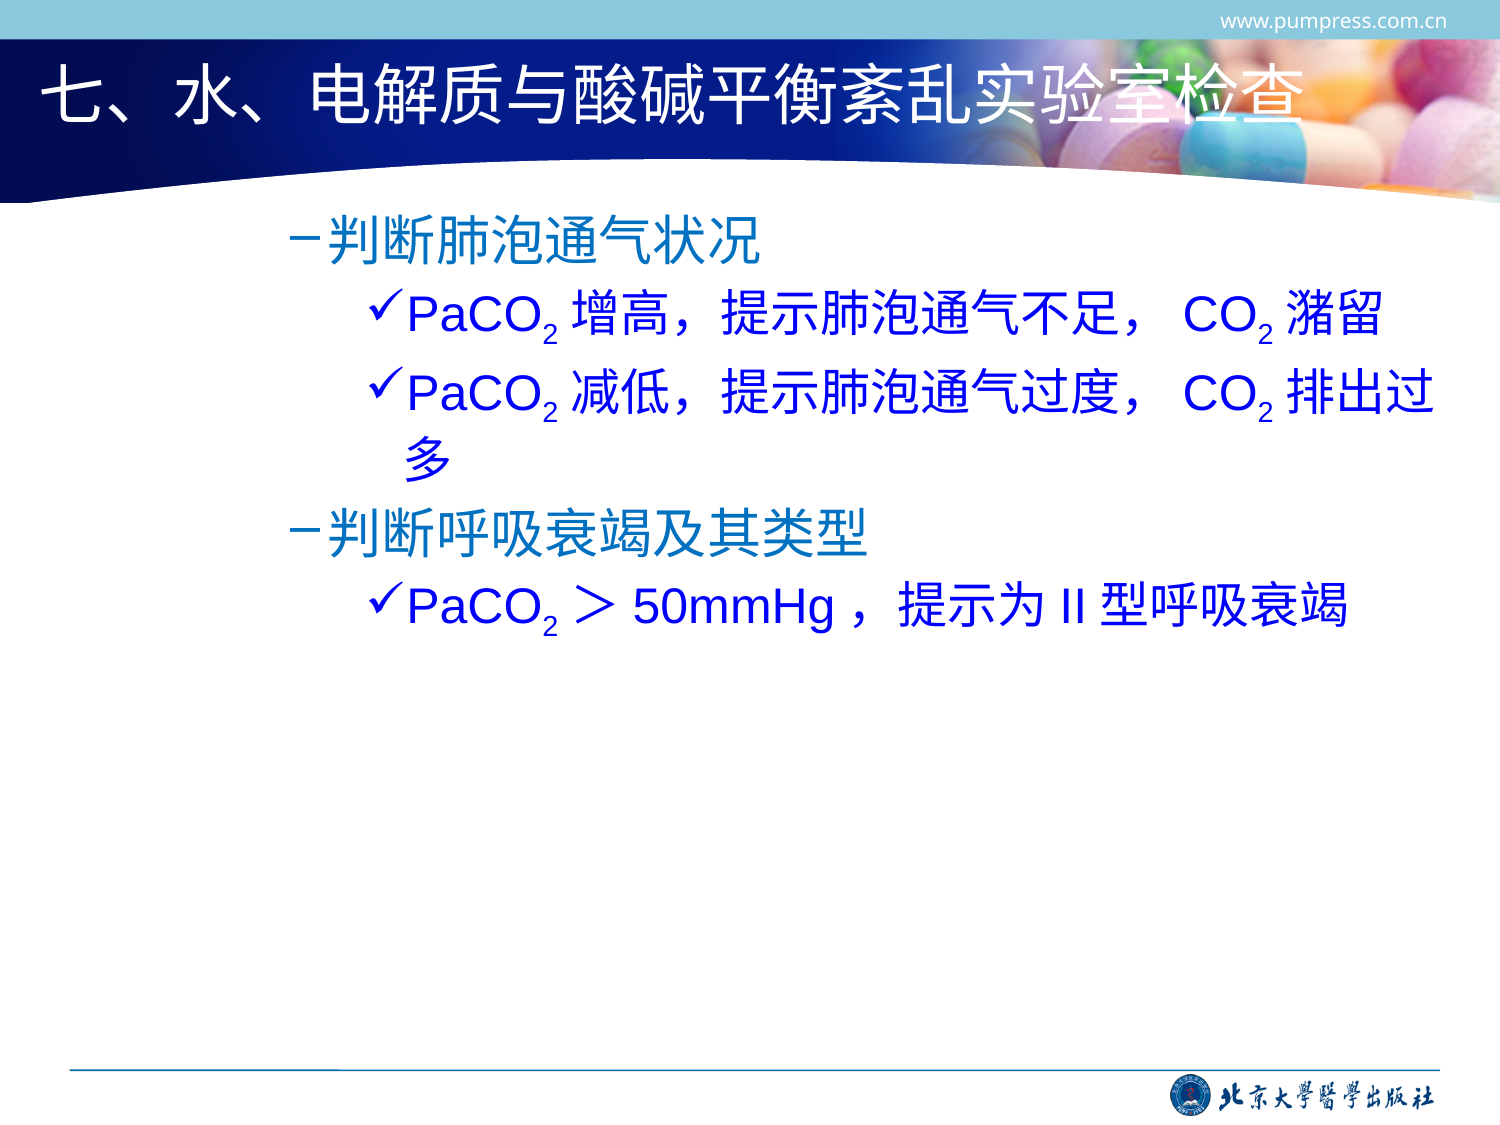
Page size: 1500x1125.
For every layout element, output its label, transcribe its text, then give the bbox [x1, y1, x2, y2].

picture [0, 40, 1500, 203]
title 七、水、电解质与酸碱平衡紊乱实验室检查 [23, 46, 1349, 140]
list 判断肺泡通气状况 PaCO2增高，提示肺泡通气不足，CO2潴留 PaCO2减低，提示肺泡通气过度，CO2排出过多 判断呼吸衰竭及其类型 PaCO2＞50mmHg，提示为II型呼吸衰竭 [49, 198, 1463, 1026]
slide_number www.pumpress.com.cn [1024, 0, 1463, 38]
picture [1170, 1074, 1436, 1118]
